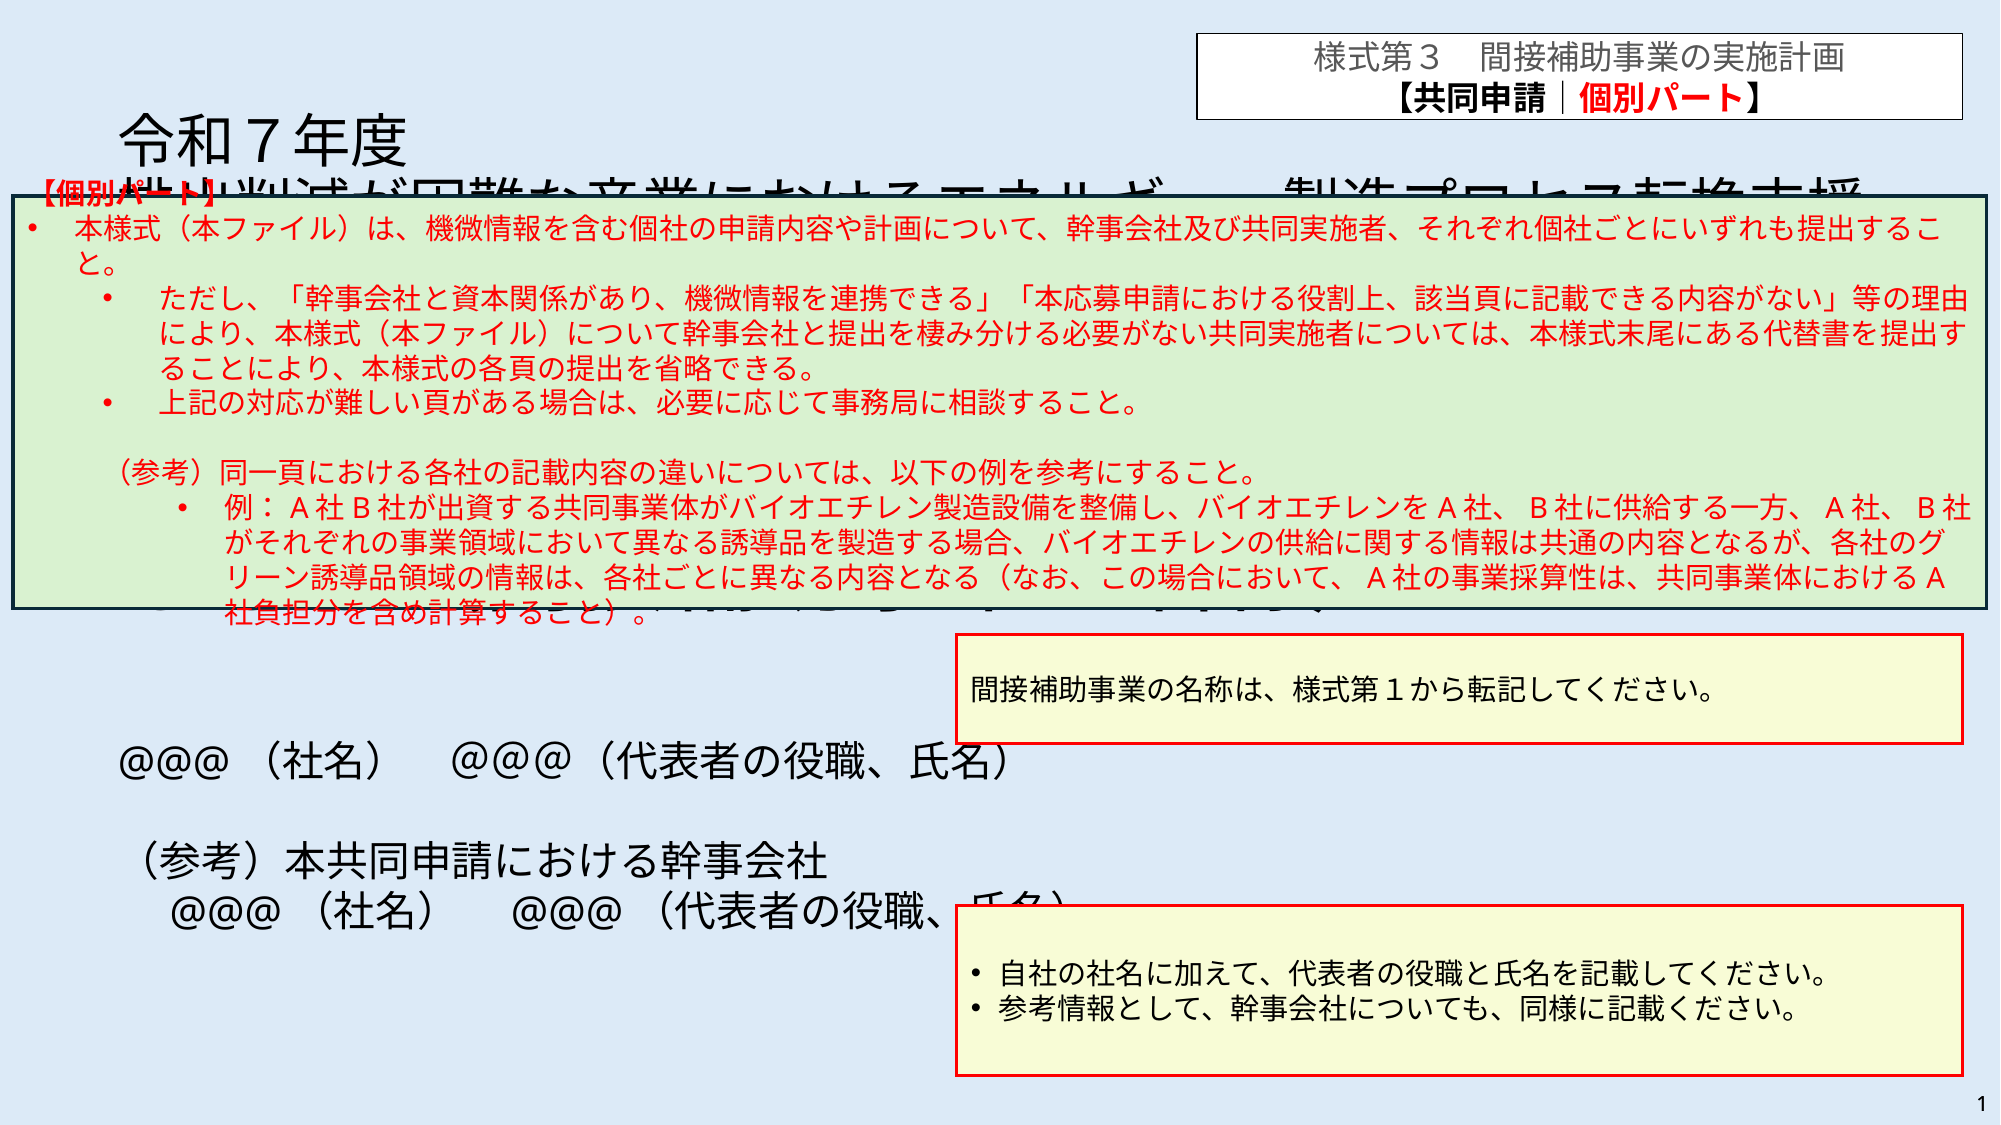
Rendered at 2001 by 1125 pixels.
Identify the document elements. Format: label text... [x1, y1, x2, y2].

title ＠＠＠（間接補助事業の名称） [102, 610, 1898, 650]
text_box 令和７年度 排出削減が困難な産業におけるエネルギー・製造プロセス転換支援事業 事業Ⅱ（化学・紙パルプ・セメント等） （二次公募） 製造プロセス転換又は構造転換（製造プロセス転換） [102, 105, 1897, 194]
text_box 間接補助事業の名称は、様式第１から転記してください。 [955, 633, 1964, 745]
text_box 自社の社名に加えて、代表者の役職と氏名を記載してください。 参考情報として、幹事会社についても、同様に記載ください。 [955, 904, 1964, 1077]
text_box @@@（社名） ＠＠＠（代表者の役職、氏名） （参考）本共同申請における幹事会社 @@@（社名） @@@（代表者の役職、氏名） [101, 726, 1998, 963]
text_box 様式第３ 間接補助事業の実施計画 【共同申請│個別パート】 [1195, 32, 1964, 121]
text_box 【個別パート】 本様式（本ファイル）は、機微情報を含む個社の申請内容や計画について、幹事会社及び共同実施者、それぞれ個社ごとにいずれも提出すること。 ただし、「幹事会社と資本関係があり、機微情報を連携できる」「本応募申請における役割上、該当頁に記載できる内容がない」等の理由により、本様式（本ファイル）について幹事会社と提出を棲み分ける必要がない共同実施者については、本様式末尾にある代替書を提出することにより、本様式の各頁の提出を省略できる。 上記の対応が難しい頁がある場合は、必要に応じて事務局に相談すること。 （参考）同一頁における各社の記載内容の違いについては、以下の例を参考にすること。 例：A社B社が出資する共同事業体がバイオエチレン製造設備を整備し、バイオエチレンをA社、B社に供給する一方、A社、B社がそれぞれの事業領域において異なる誘導品を製造する場合、バイオエチレンの供給に関する情報は共通の内容となるが、各社のグリーン誘導品領域の情報は、各社ごとに異なる内容となる（なお、この場合において、A社の事業採算性は、共同事業体におけるA社負担分を含め計算すること）。 [11, 194, 1988, 610]
